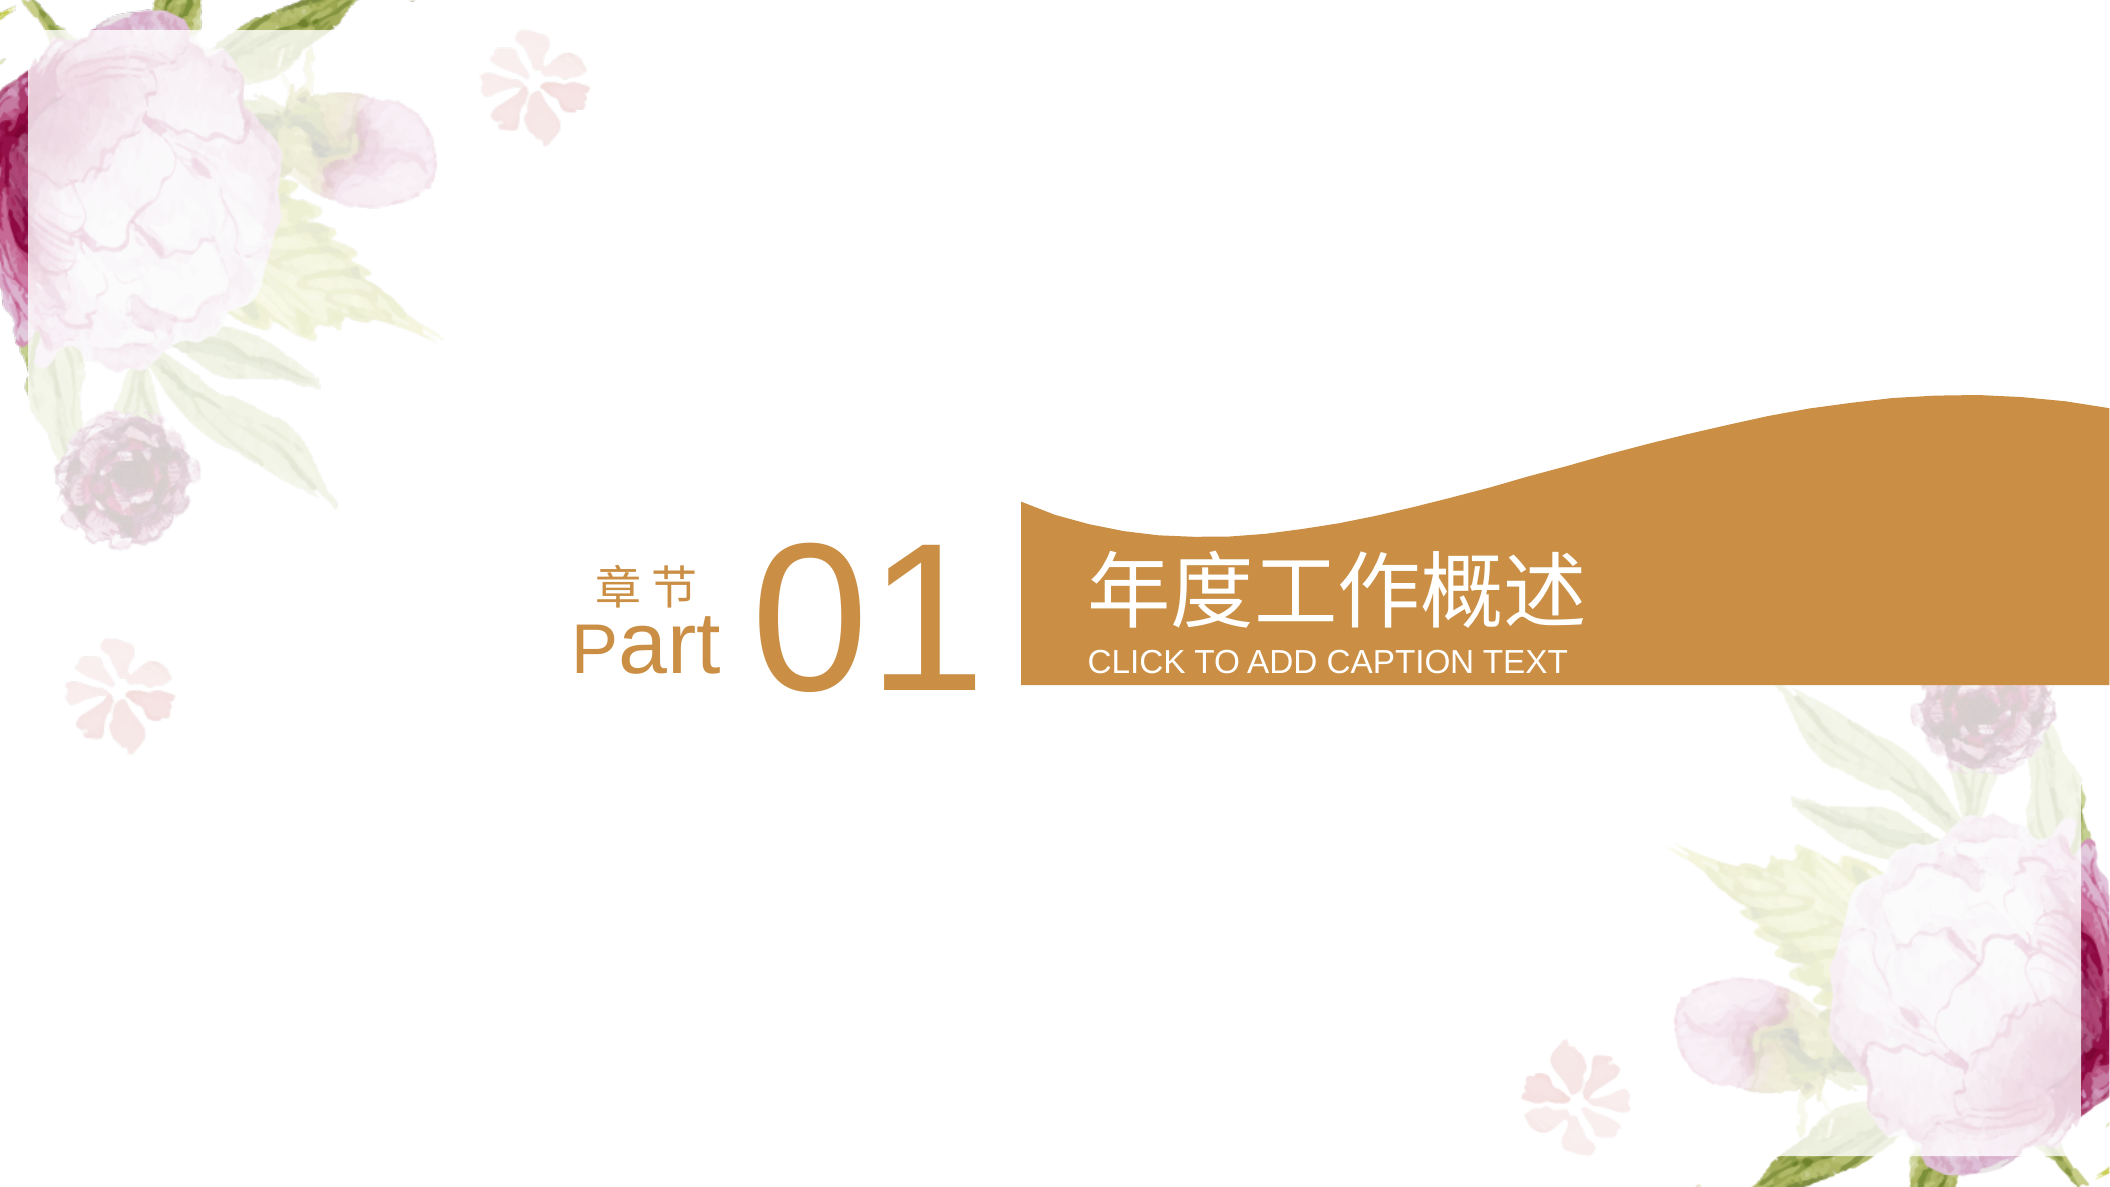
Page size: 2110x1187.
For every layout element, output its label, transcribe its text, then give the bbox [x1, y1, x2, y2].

picture [0, 0, 2110, 1187]
text_box 章 节 [595, 558, 698, 614]
text_box Part [571, 586, 722, 692]
text_box 年度工作概述 [1087, 549, 1693, 640]
text_box CLICK TO ADD CAPTION TEXT [1087, 644, 1693, 681]
text_box [1021, 395, 2110, 686]
text_box 01 [751, 479, 986, 733]
